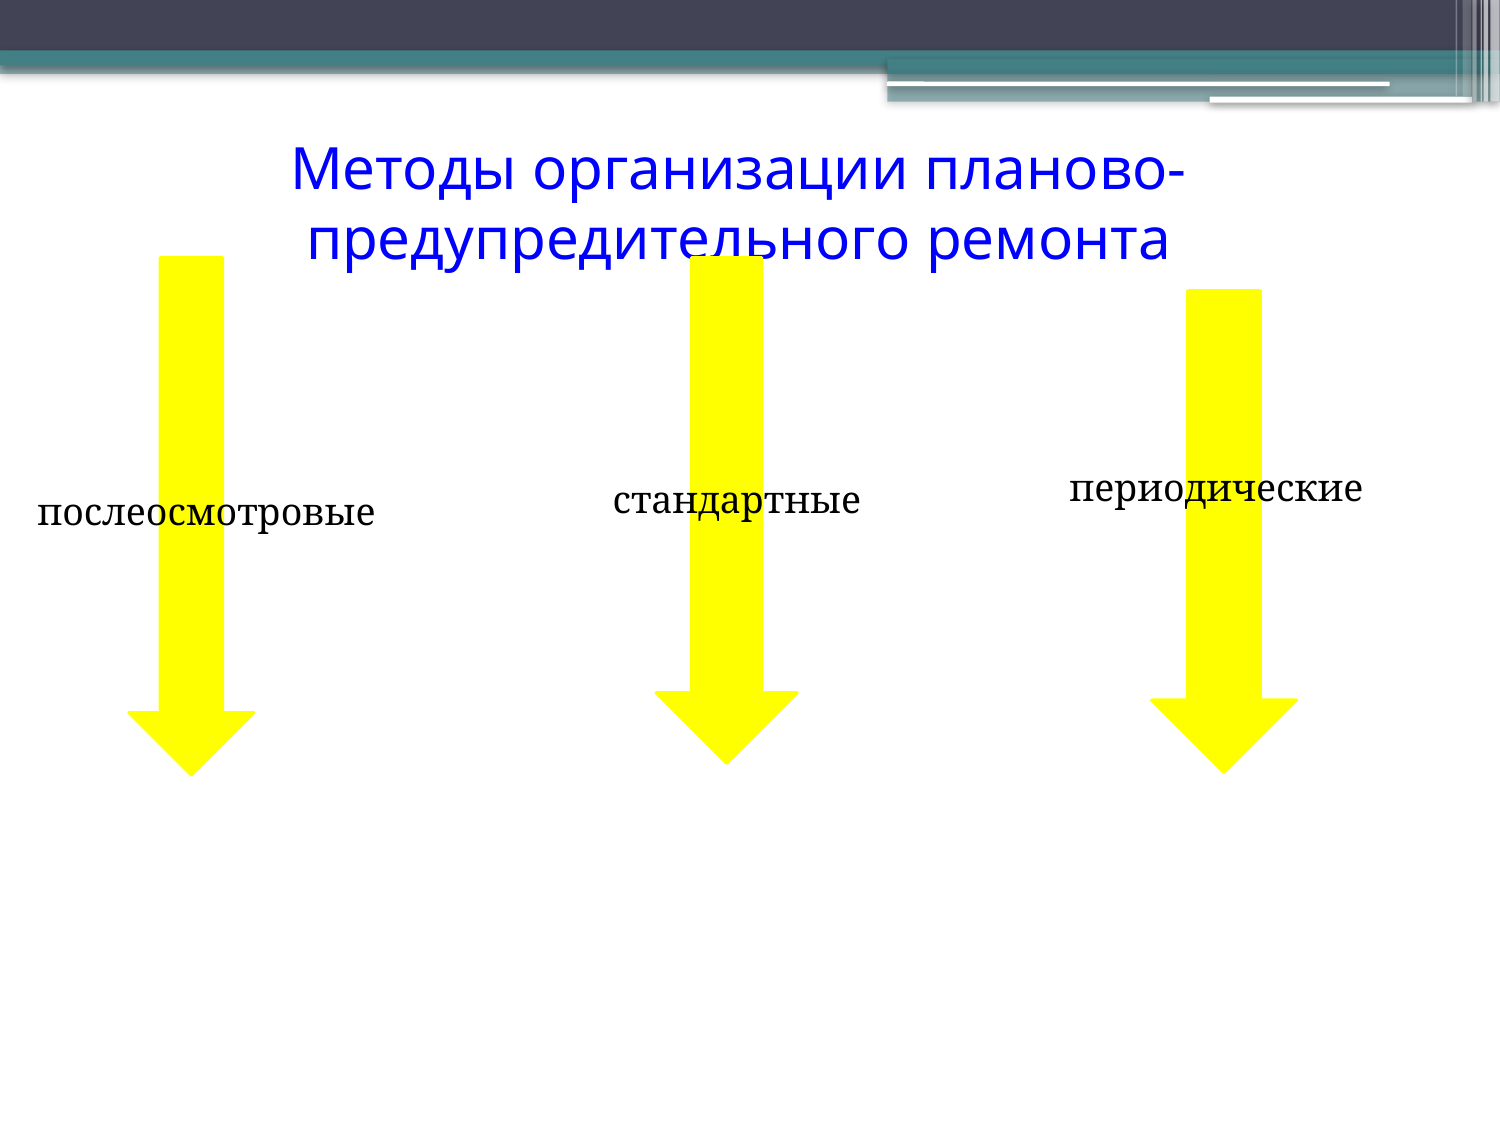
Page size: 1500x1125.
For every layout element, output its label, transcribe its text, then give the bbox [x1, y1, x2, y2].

text_box послеосмотровые [22, 480, 391, 541]
text_box [158, 256, 225, 480]
text_box [503, 492, 844, 553]
text_box [1186, 289, 1262, 456]
text_box [117, 644, 1207, 706]
title Методы организации планово-предупредительного ремонта [63, 113, 1414, 290]
text_box [1155, 517, 1298, 774]
text_box [667, 706, 787, 765]
text_box [158, 541, 225, 644]
text_box [127, 706, 256, 777]
text_box [689, 256, 764, 468]
text_box стандартные [597, 468, 938, 529]
text_box периодические [1054, 456, 1383, 517]
text_box [689, 553, 764, 644]
